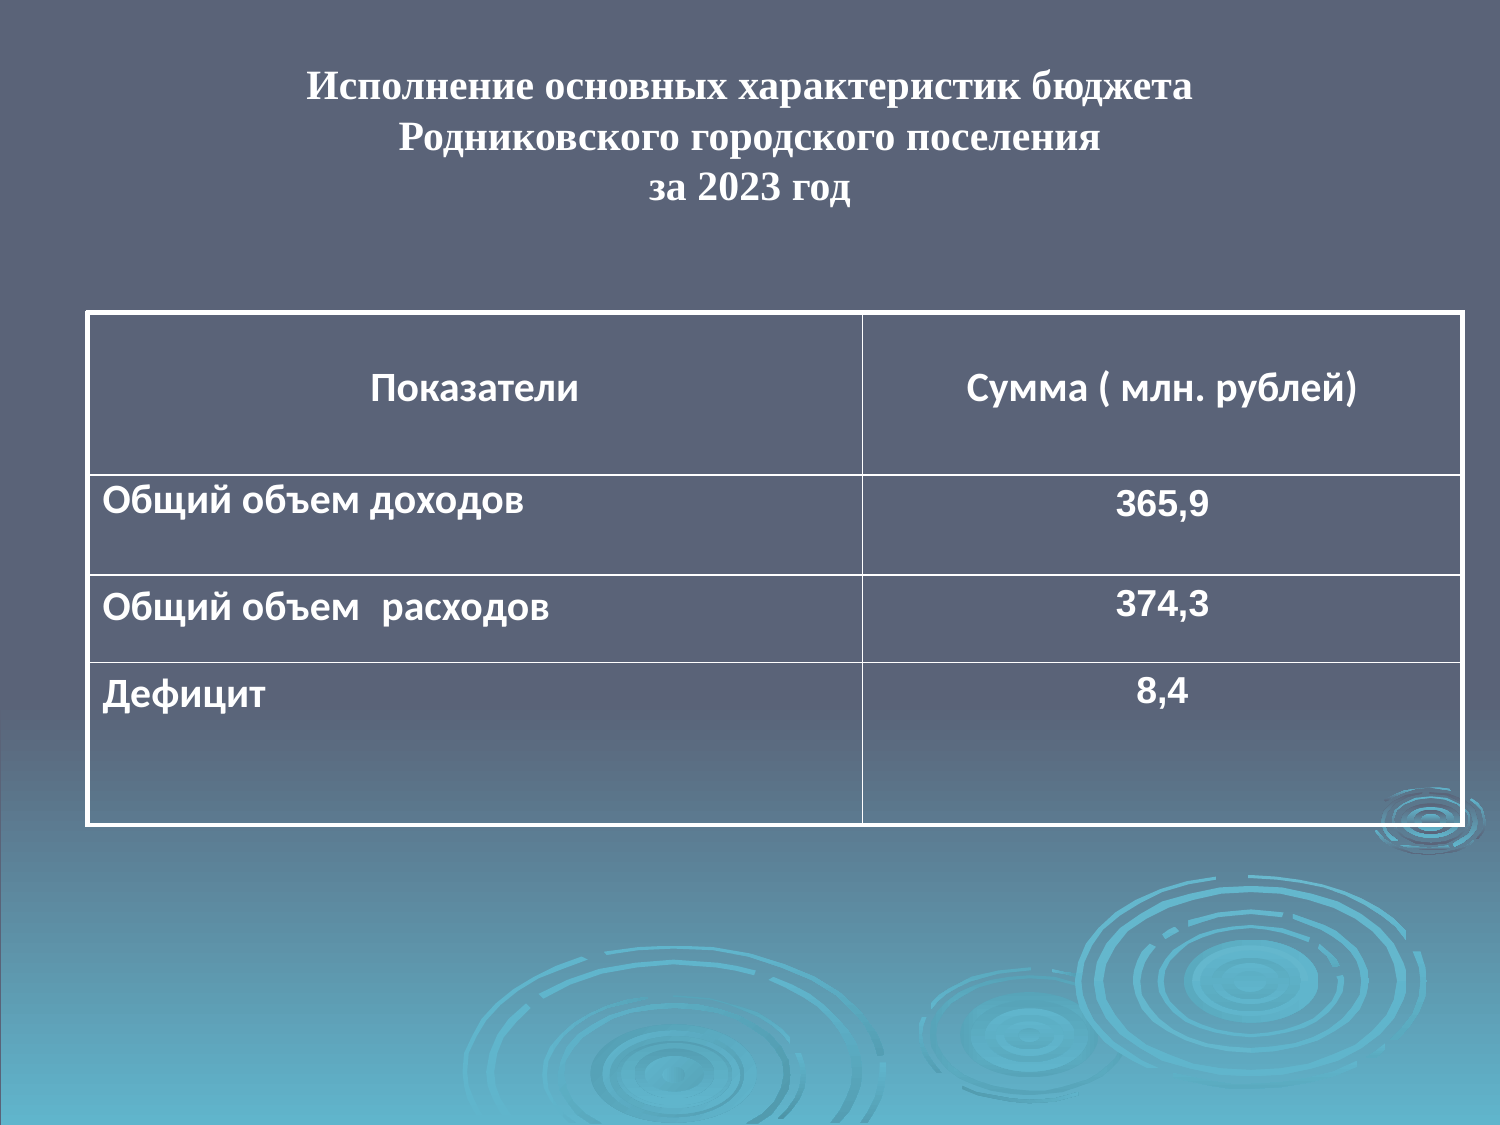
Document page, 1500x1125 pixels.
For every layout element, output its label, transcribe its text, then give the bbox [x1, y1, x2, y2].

title Исполнение основных характеристик бюджета Родниковского городского поселения за 2023 год [74, 37, 1426, 180]
table_cell Общий объем доходов [90, 476, 862, 574]
table_cell 374,3 [863, 576, 1460, 662]
table_cell 365,9 [863, 476, 1460, 574]
table_header Сумма ( млн. рублей) [863, 315, 1460, 474]
table_header Показатели [90, 315, 862, 474]
table_cell 8,4 [863, 663, 1460, 823]
table_cell Дефицит [90, 663, 862, 823]
table_cell Общий объем расходов [90, 576, 862, 662]
